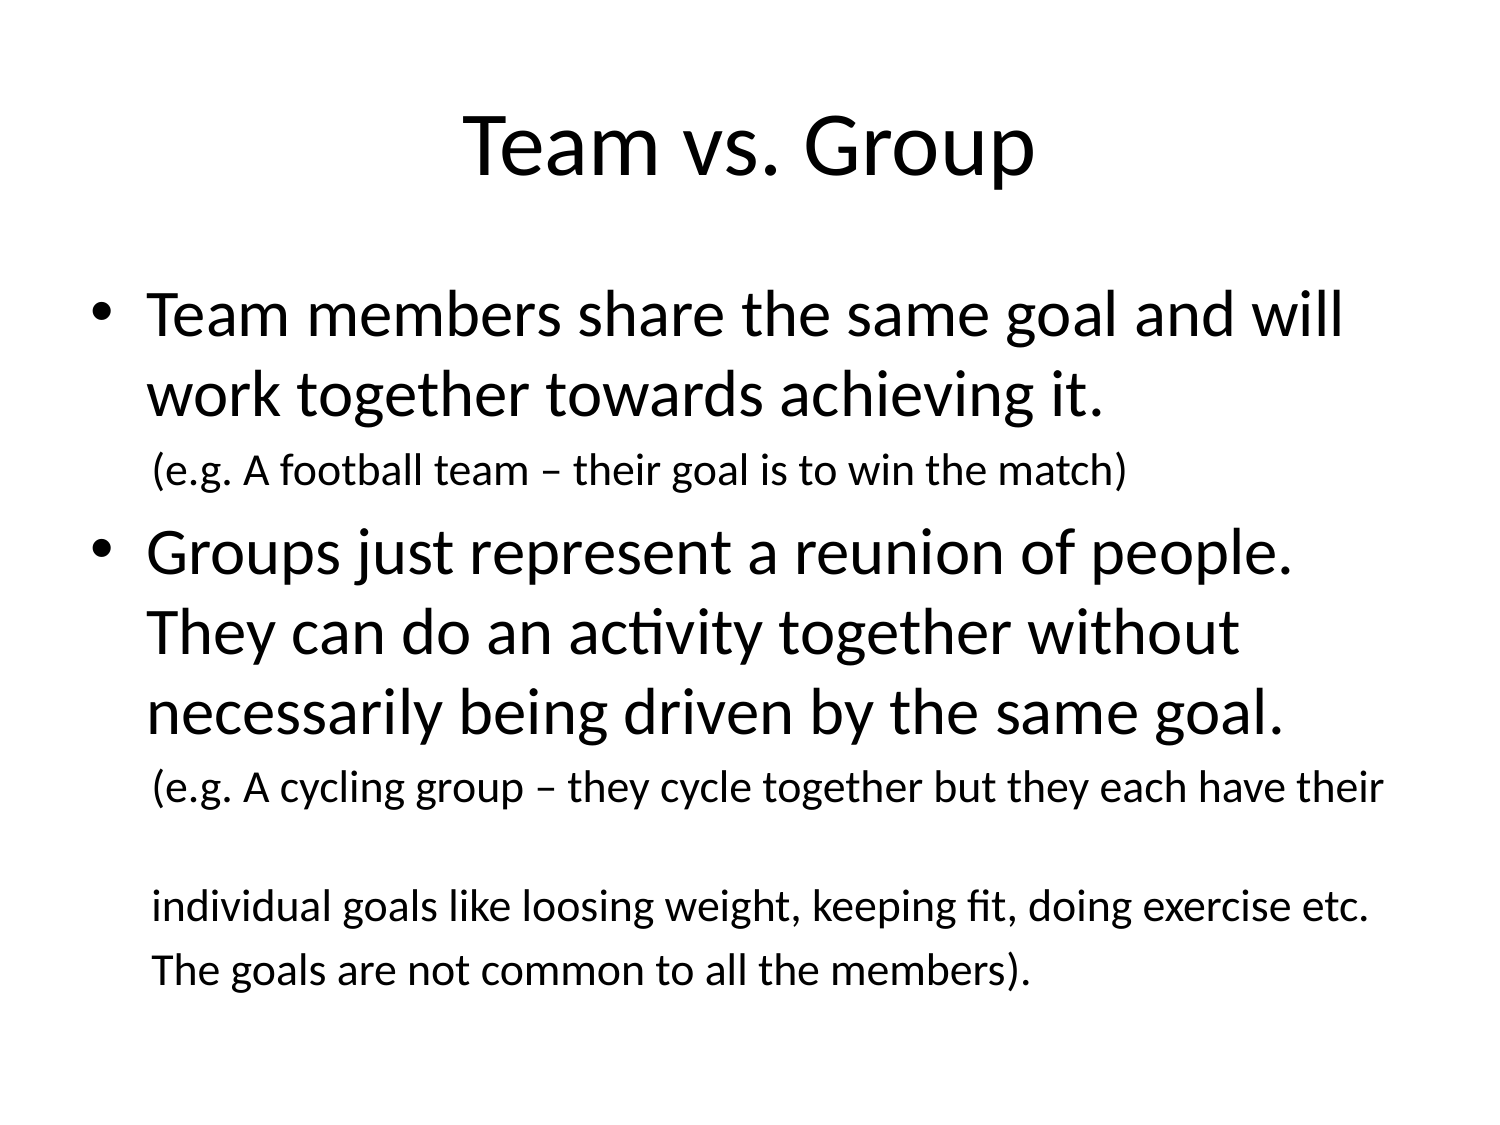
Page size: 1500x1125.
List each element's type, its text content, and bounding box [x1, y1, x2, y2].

list Team members share the same goal and will work together towards achieving it. (e.g. A football team – their goal is to win the match) Groups just represent a reunion of people. They can do an activity together without necessarily being driven by the same goal. (e.g. A cycling group – they cycle together but they each have their individual goals like loosing weight, keeping fit, doing exercise etc. The goals are not common to all the members). [75, 262, 1425, 1005]
title Team vs. Group [75, 45, 1425, 233]
